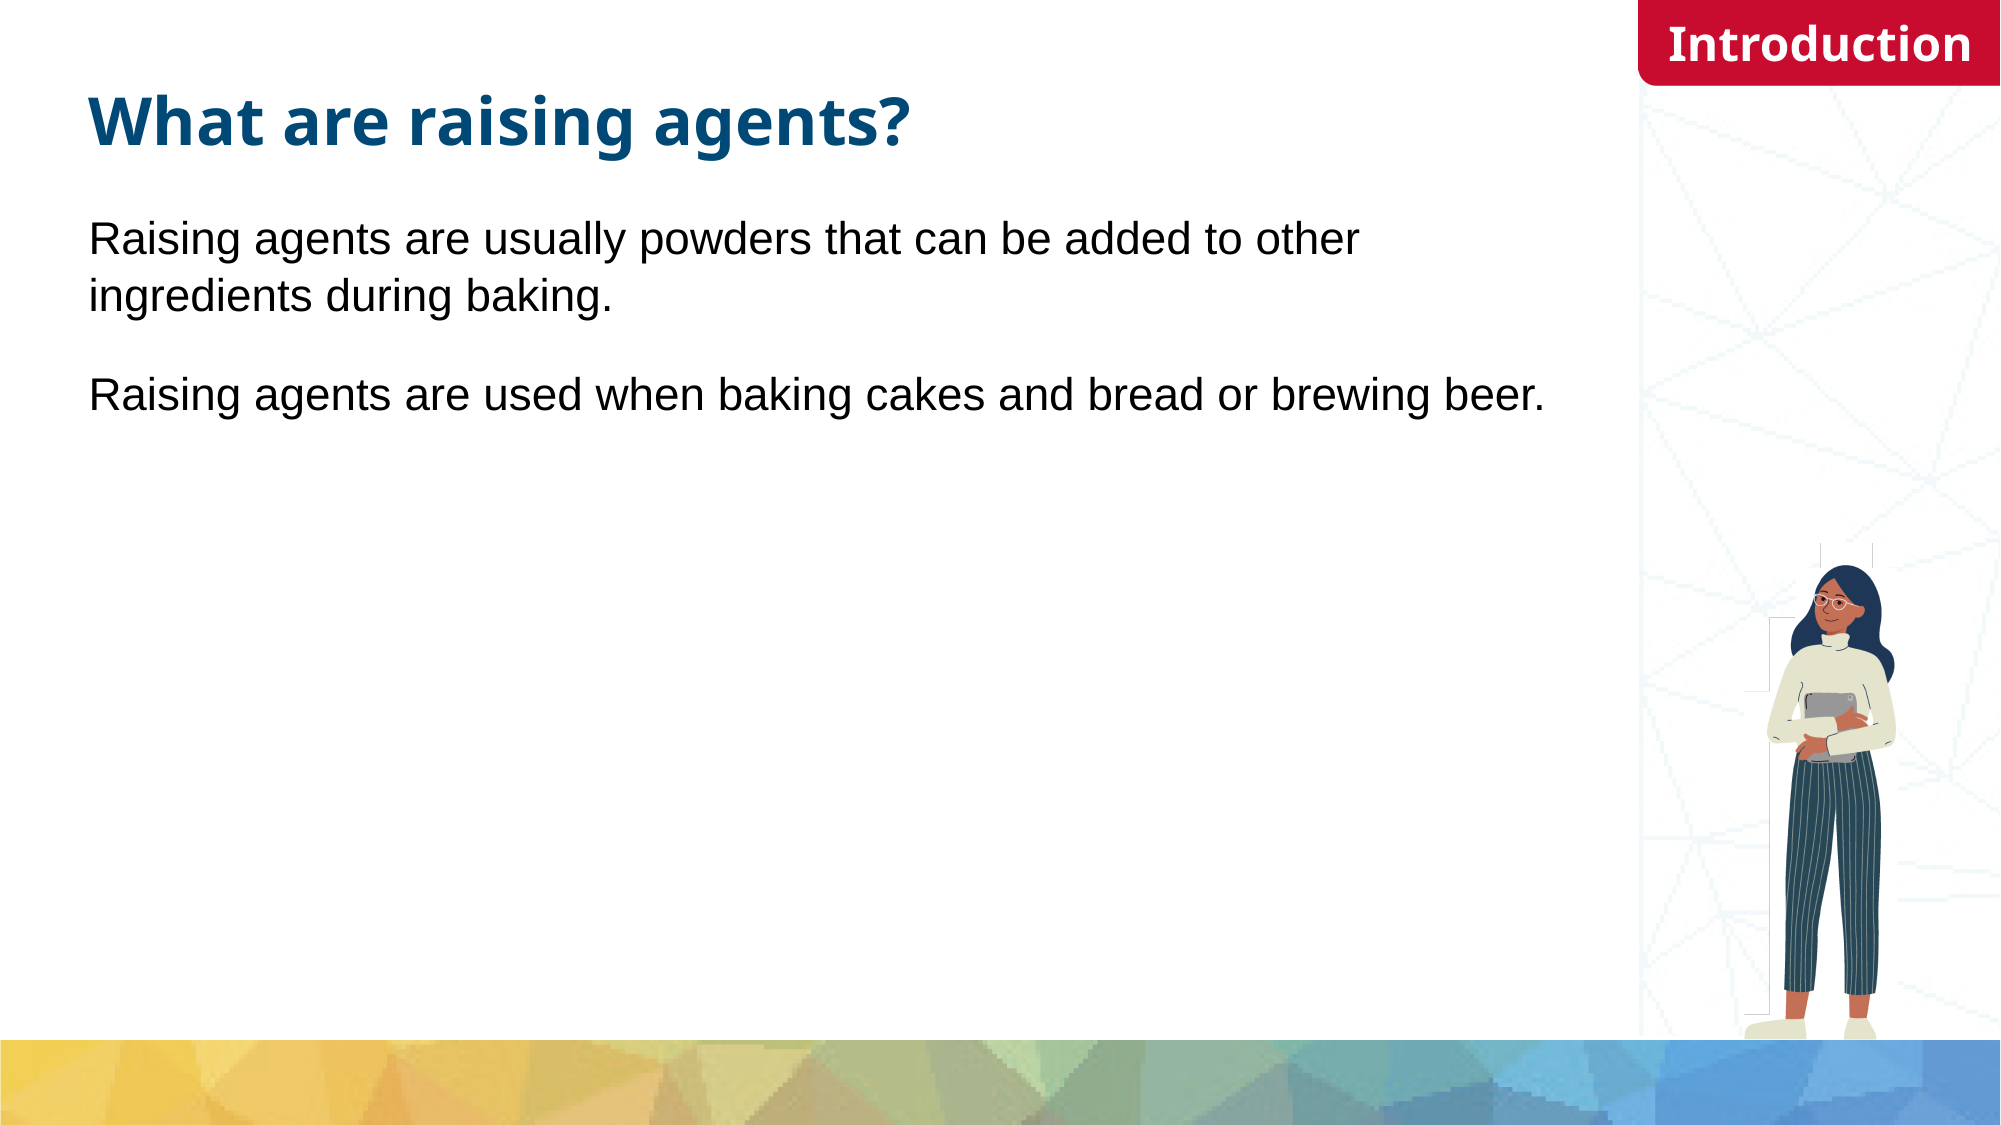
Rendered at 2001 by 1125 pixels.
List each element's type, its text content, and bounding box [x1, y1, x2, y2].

picture [0, 0, 2001, 1125]
list Raising agents are usually powders that can be added to other ingredients during baking. Raising agents are used when baking cakes and bread or brewing beer. [88, 206, 1565, 890]
title What are raising agents? [88, 88, 1565, 161]
